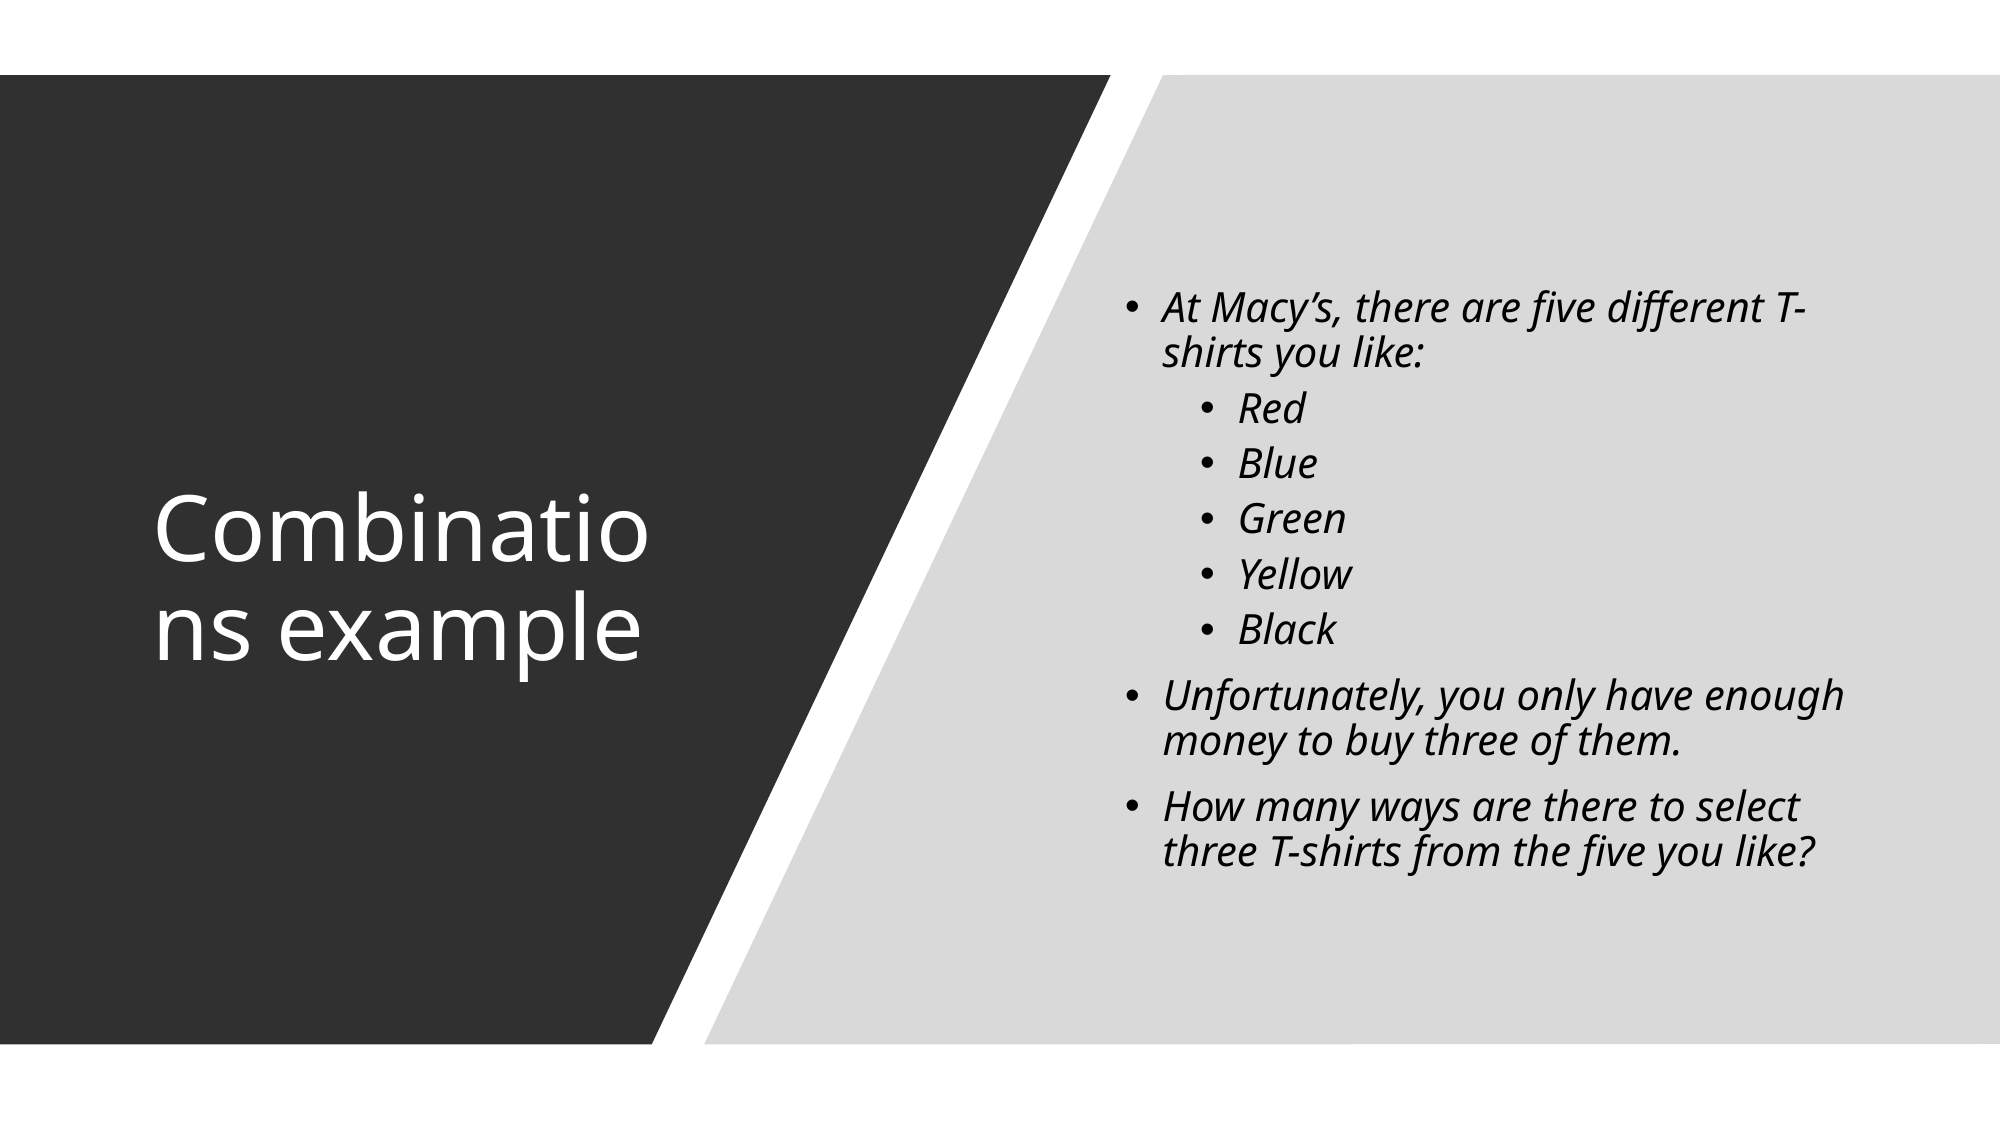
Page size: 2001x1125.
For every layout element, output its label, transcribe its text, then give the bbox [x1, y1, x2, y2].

text_box [0, 74, 1113, 1046]
list At Macy’s, there are five different T-shirts you like: Red Blue Green Yellow Black Unfortunately, you only have enough money to buy three of them. How many ways are there to select three T-shirts from the five you like? [1110, 218, 1862, 944]
title Combinations example [137, 280, 701, 882]
text_box [702, 73, 2000, 1046]
text_box [0, 0, 2000, 1125]
